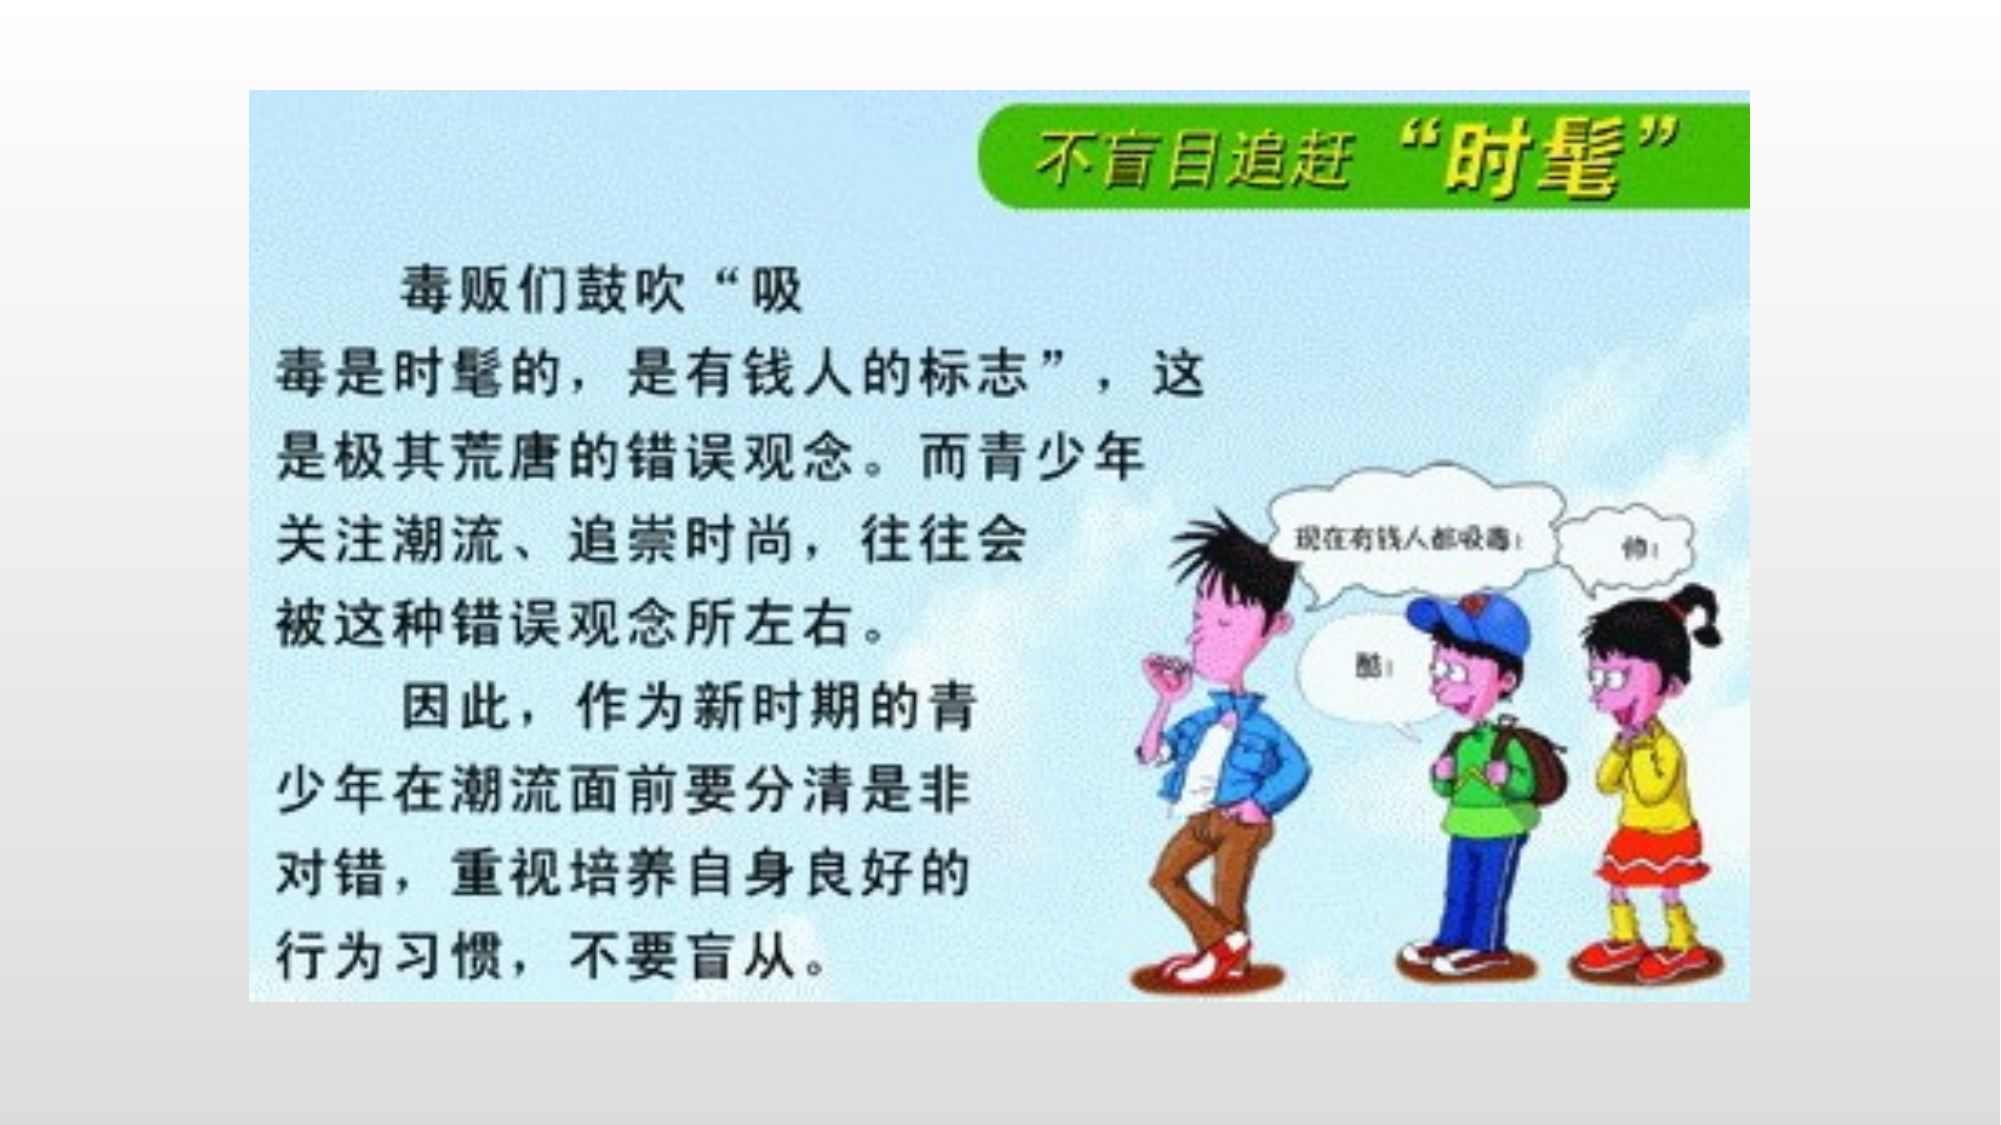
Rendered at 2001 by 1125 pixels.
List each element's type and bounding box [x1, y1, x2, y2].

list [249, 90, 1750, 1002]
